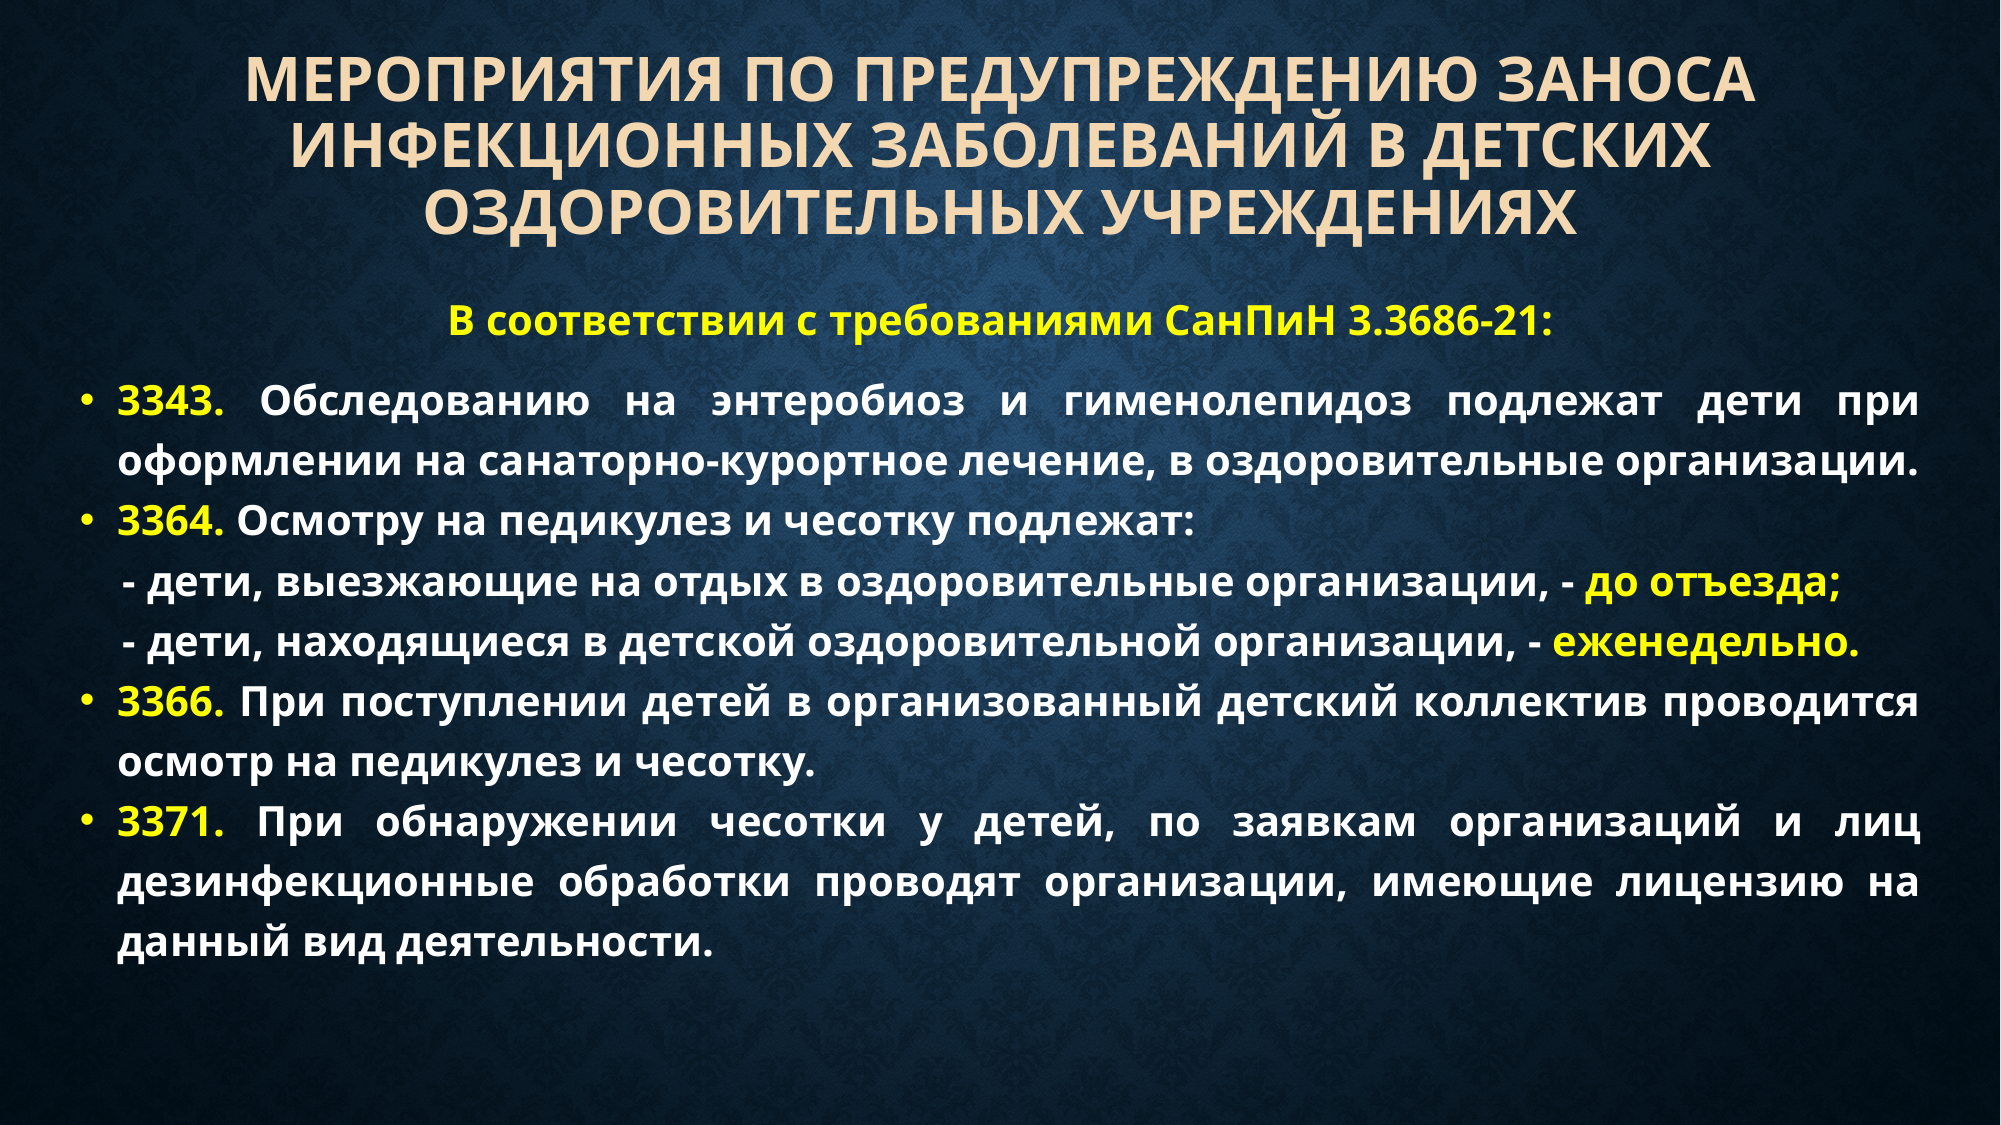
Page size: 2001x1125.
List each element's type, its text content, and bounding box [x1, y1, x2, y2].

list В соответствии с требованиями СанПиН 3.3686-21: 3343. Обследованию на энтеробиоз и гименолепидоз подлежат дети при оформлении на санаторно-курортное лечение, в оздоровительные организации. 3364. Осмотру на педикулез и чесотку подлежат: - дети, выезжающие на отдых в оздоровительные организации, - до отъезда; - дети, находящиеся в детской оздоровительной организации, - еженедельно. 3366. При поступлении детей в организованный детский коллектив проводится осмотр на педикулез и чесотку. 3371. При обнаружении чесотки у детей, по заявкам организаций и лиц дезинфекционные обработки проводят организации, имеющие лицензию на данный вид деятельности. [64, 275, 1937, 1057]
title Мероприятия по предупреждению заноса инфекционных заболеваний в детских оздоровительных учреждениях [151, 39, 1850, 257]
